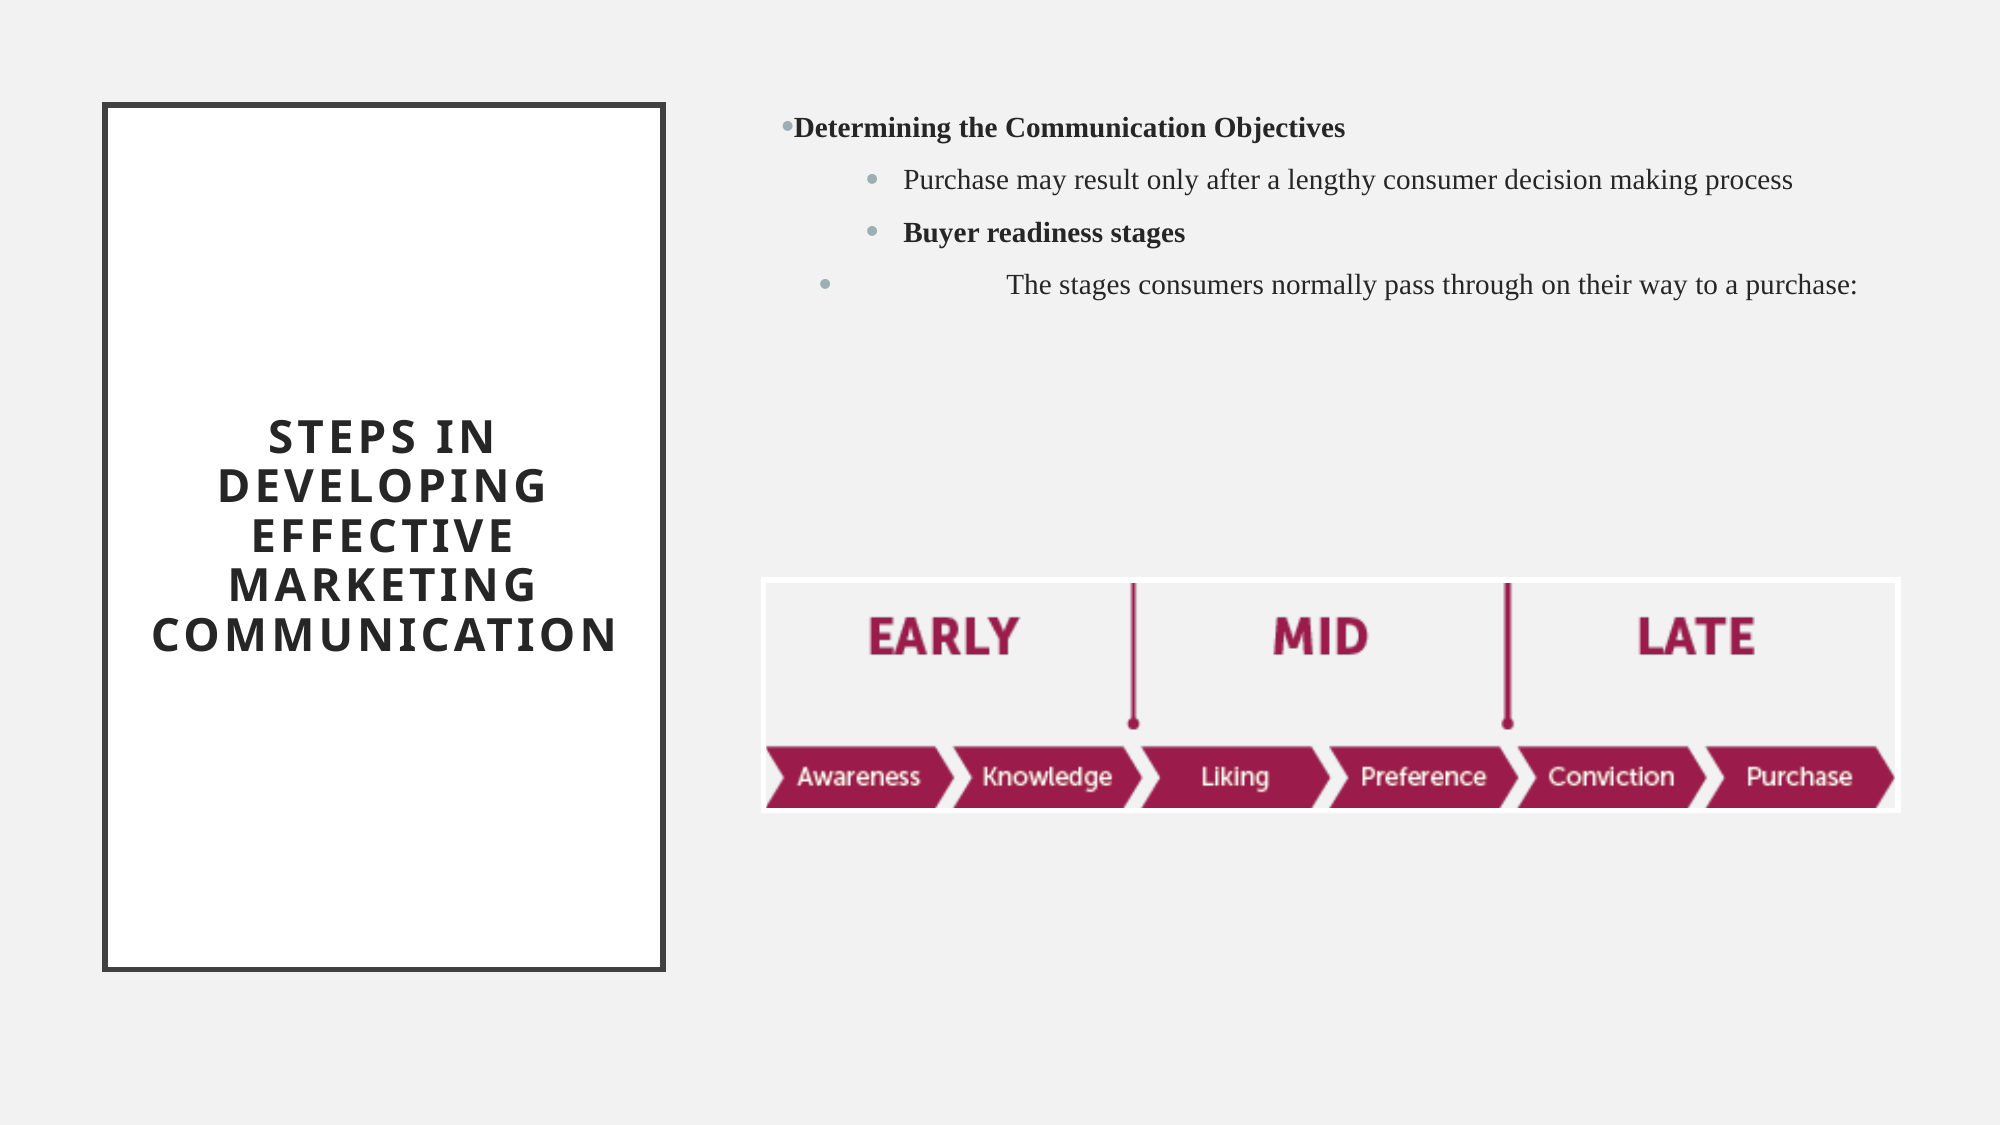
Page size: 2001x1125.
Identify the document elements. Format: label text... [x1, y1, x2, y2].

text_box [391, 228, 1567, 291]
title Steps in Developing Effective Marketing Communication [102, 102, 666, 972]
text_box Determining the Communication Objectives Purchase may result only after a lengthy consumer decision making process Buyer readiness stages The stages consumers normally pass through on their way to a purchase: [766, 104, 1896, 372]
picture [766, 582, 1896, 809]
